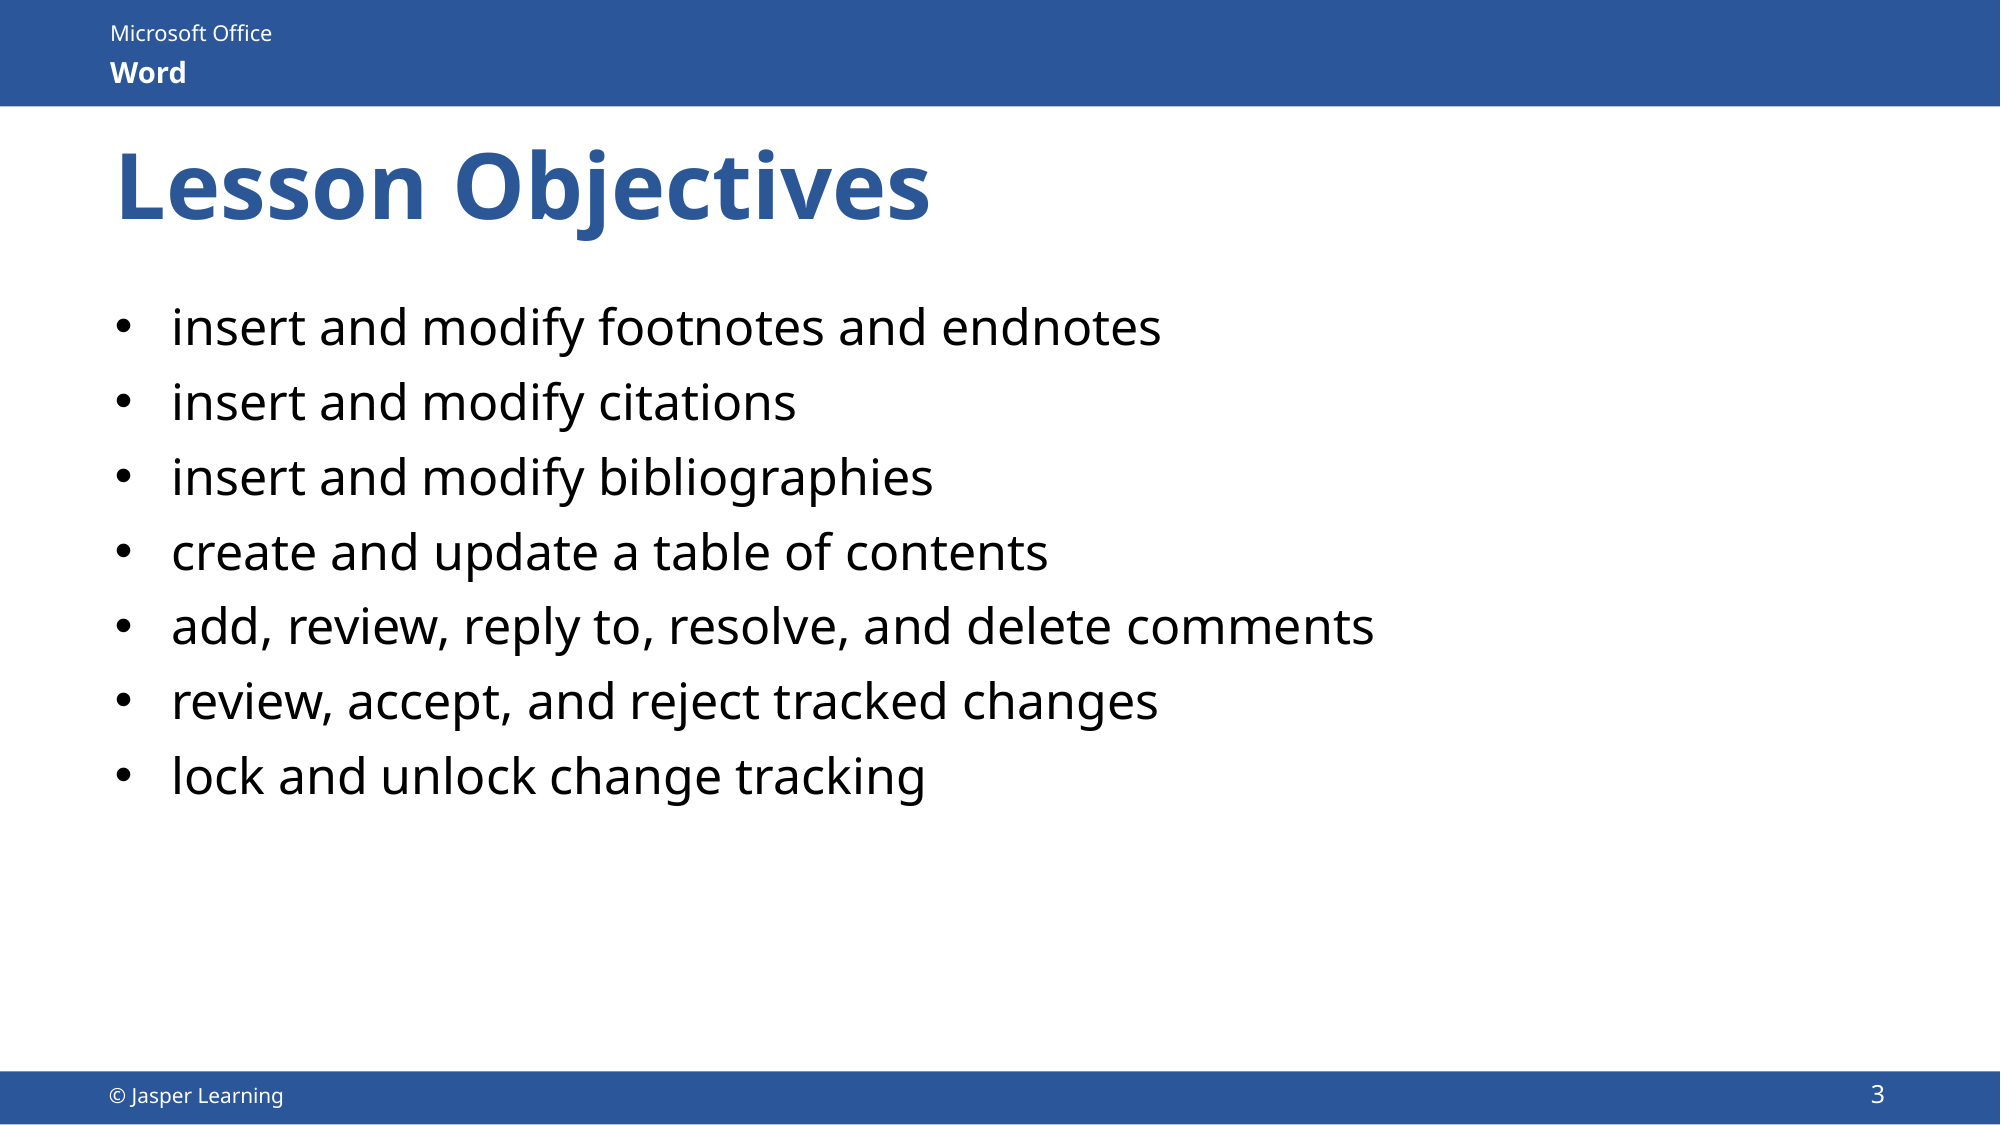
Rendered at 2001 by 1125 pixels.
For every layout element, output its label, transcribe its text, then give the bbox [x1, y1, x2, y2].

footer © Jasper Learning [94, 1066, 769, 1125]
slide_number 3 [1433, 1065, 1900, 1125]
title Lesson Objectives [99, 118, 1866, 248]
list insert and modify footnotes and endnotes insert and modify citations insert and modify bibliographies create and update a table of contents add, review, reply to, resolve, and delete comments review, accept, and reject tracked changes lock and unlock change tracking [99, 283, 1900, 1026]
